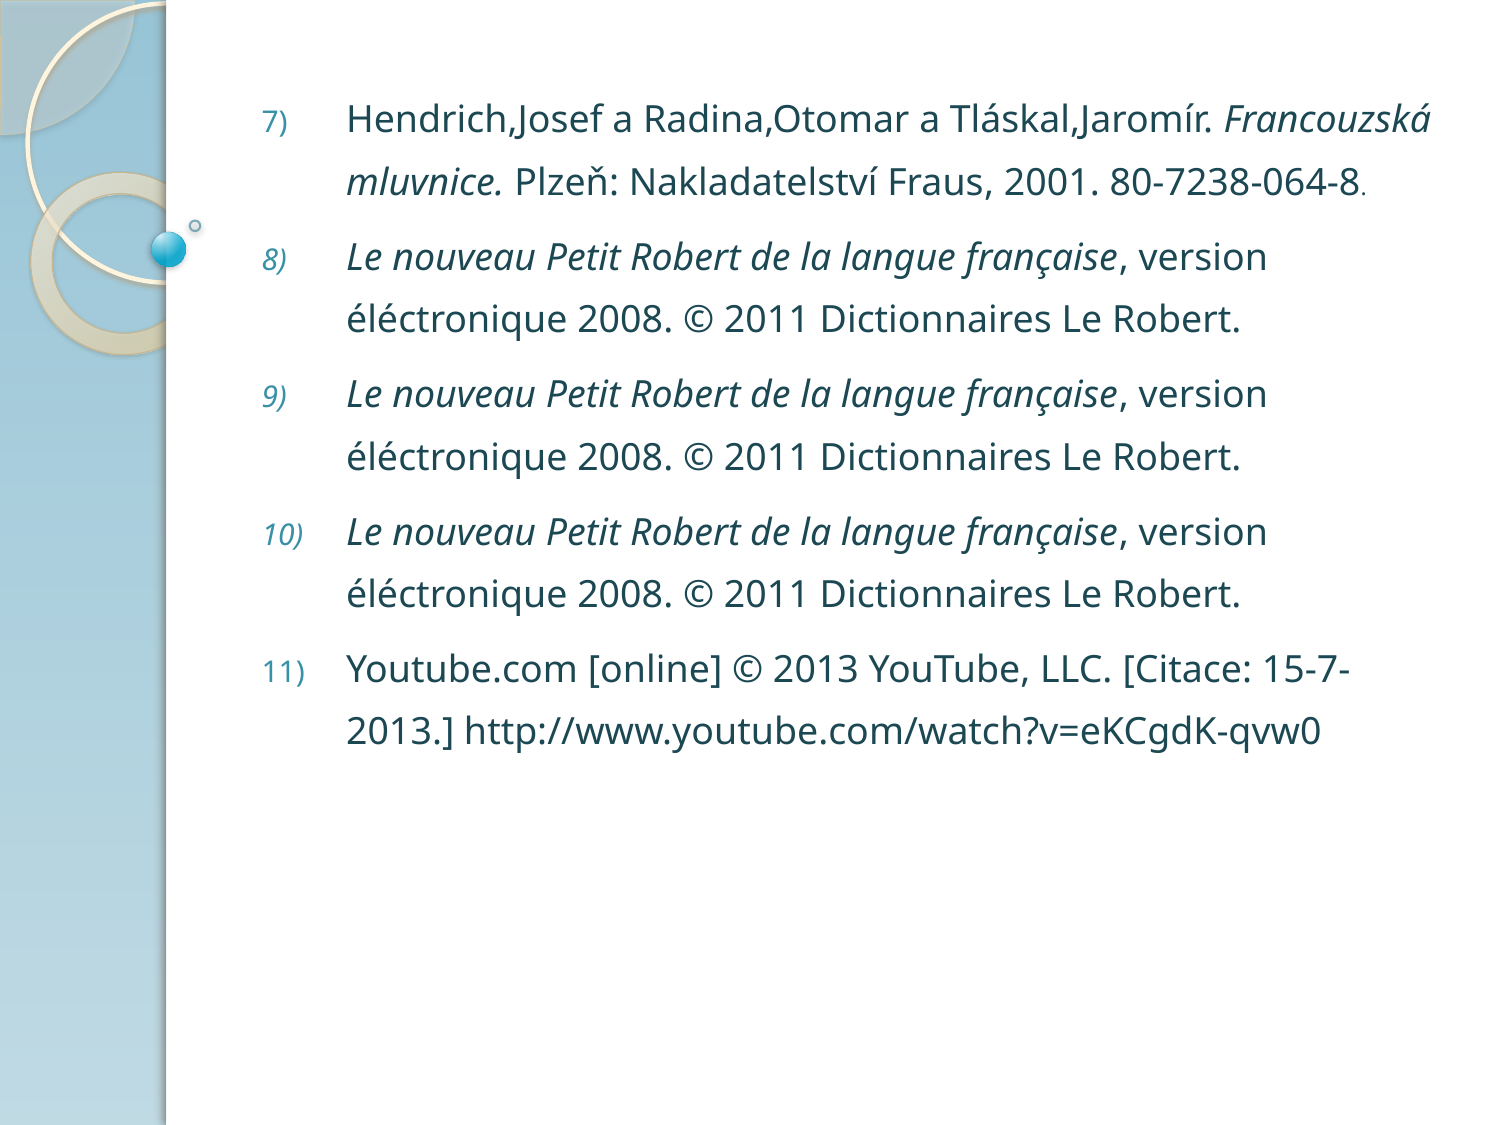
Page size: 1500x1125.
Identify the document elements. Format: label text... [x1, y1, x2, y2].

subtitle Hendrich,Josef a Radina,Otomar a Tláskal,Jaromír. Francouzská mluvnice. Plzeň: Nakladatelství Fraus, 2001. 80-7238-064-8. Le nouveau Petit Robert de la langue française, version éléctronique 2008. © 2011 Dictionnaires Le Robert. Le nouveau Petit Robert de la langue française, version éléctronique 2008. © 2011 Dictionnaires Le Robert. Le nouveau Petit Robert de la langue française, version éléctronique 2008. © 2011 Dictionnaires Le Robert. Youtube.com [online] © 2013 YouTube, LLC. [Citace: 15-7-2013.] http://www.youtube.com/watch?v=eKCgdK-qvw0 [234, 70, 1450, 1125]
